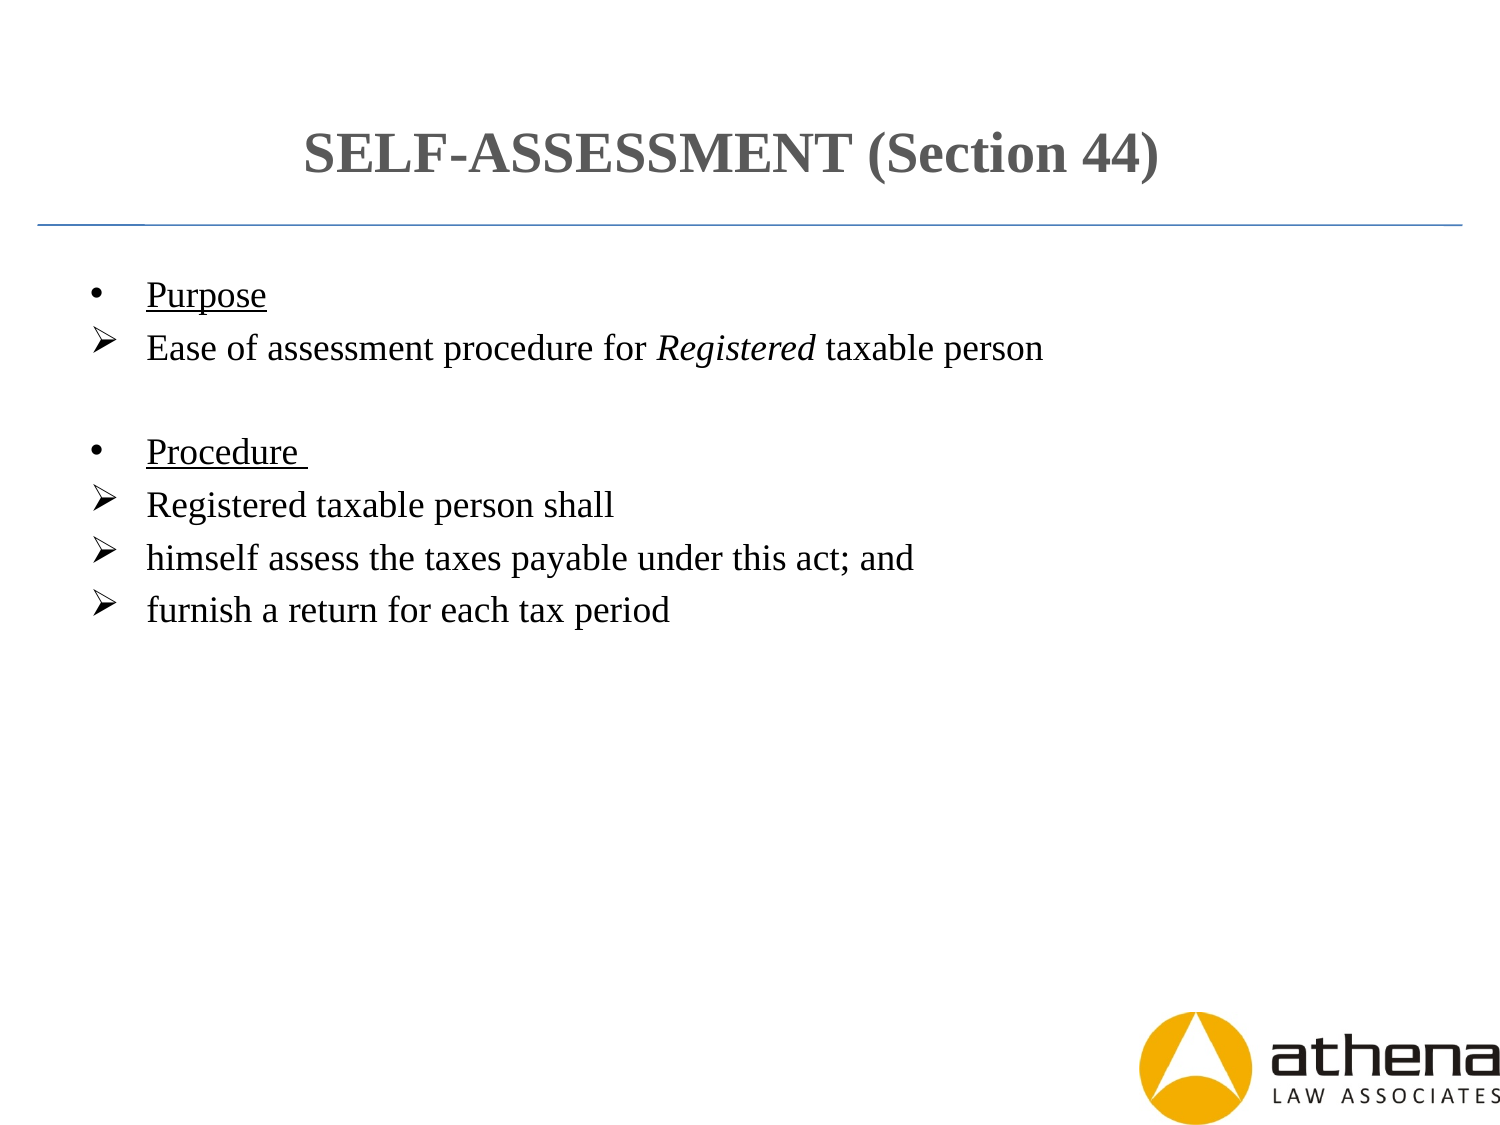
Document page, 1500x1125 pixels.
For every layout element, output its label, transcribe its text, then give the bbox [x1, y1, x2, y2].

picture [1139, 1012, 1500, 1125]
list Purpose Ease of assessment procedure for Registered taxable person Procedure Registered taxable person shall himself assess the taxes payable under this act; and furnish a return for each tax period [75, 262, 1425, 1005]
title SELF-ASSESSMENT (Section 44) [75, 45, 1425, 233]
